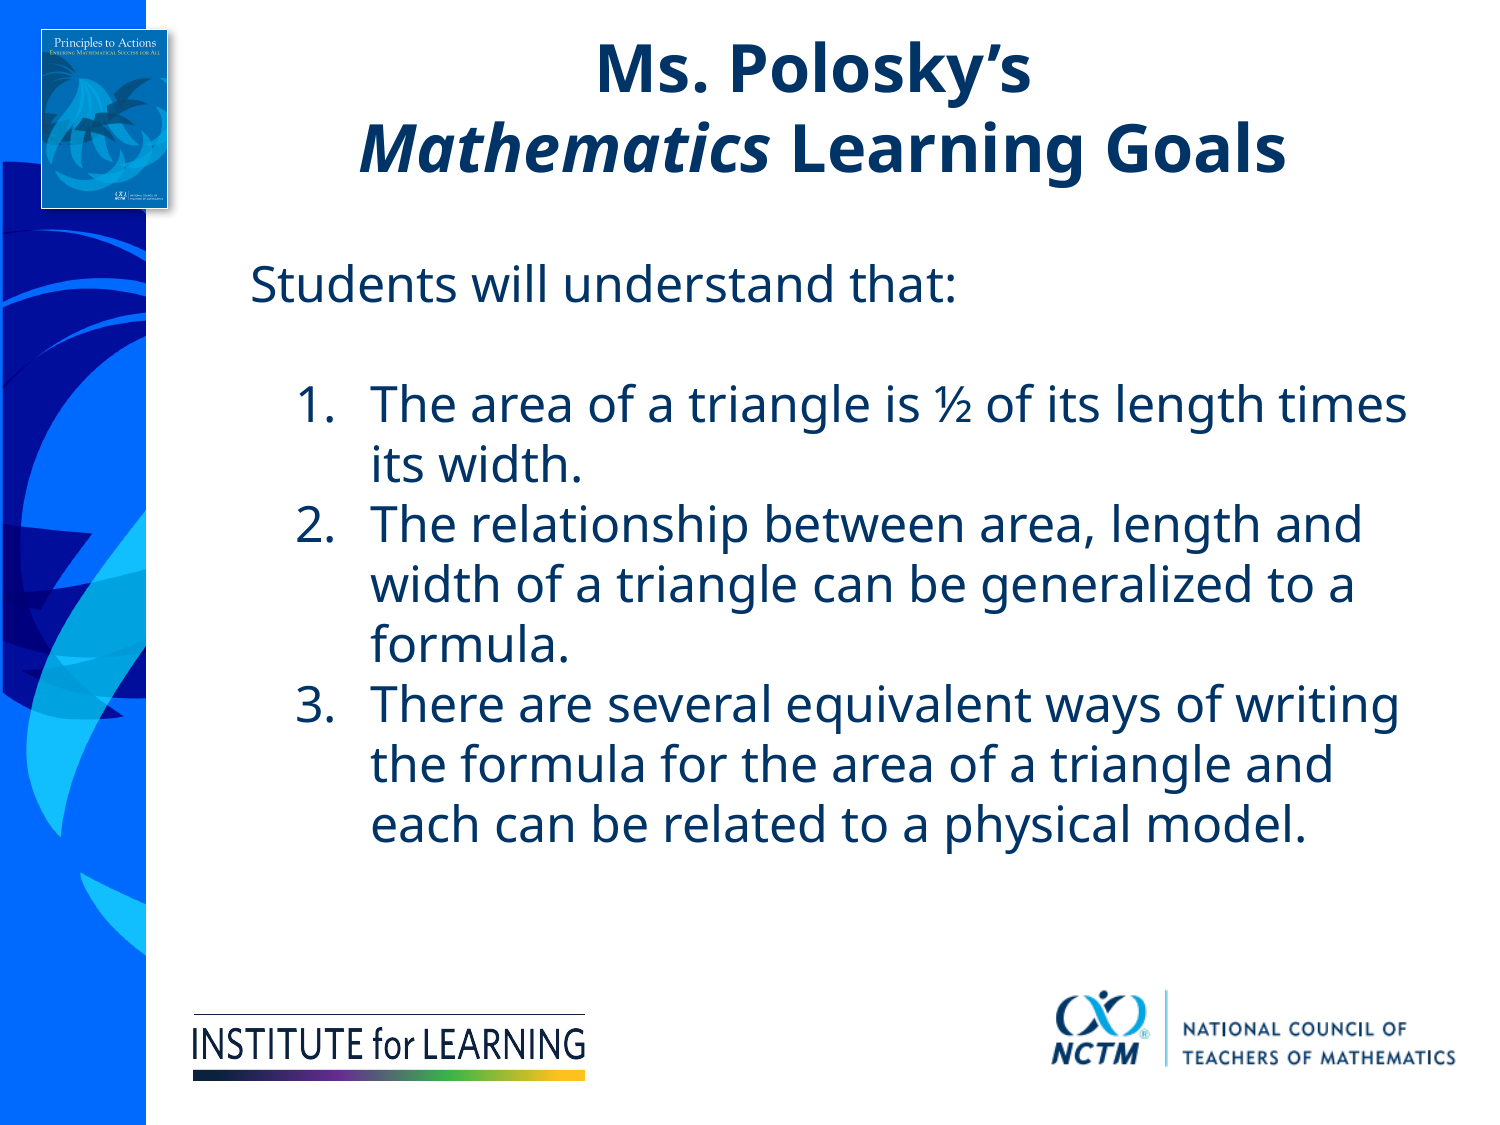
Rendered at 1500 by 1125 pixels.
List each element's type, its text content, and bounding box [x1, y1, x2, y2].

picture [1034, 969, 1474, 1085]
picture [193, 1014, 585, 1081]
text_box Ms. Polosky’s Mathematics Learning Goals [178, 52, 1500, 159]
text_box Students will understand that: The area of a triangle is ½ of its length times its width. The relationship between area, length and width of a triangle can be generalized to a formula. There are several equivalent ways of writing the formula for the area of a triangle and each can be related to a physical model. [235, 244, 1474, 1008]
picture [0, 0, 168, 1125]
